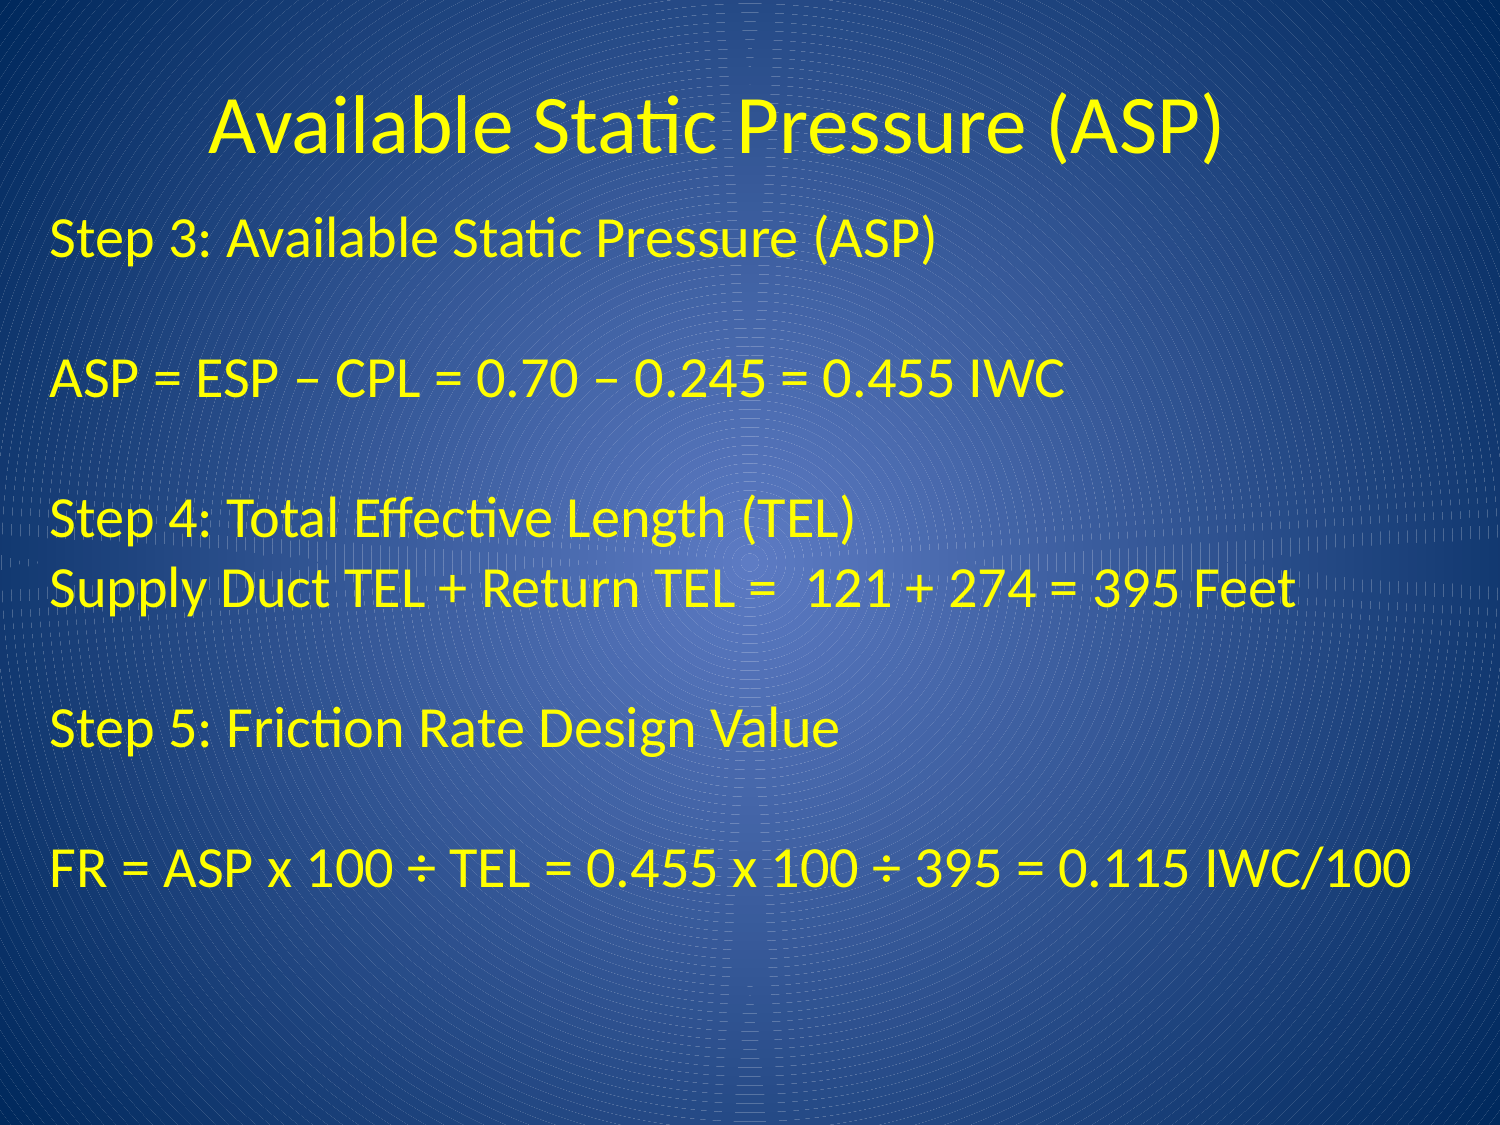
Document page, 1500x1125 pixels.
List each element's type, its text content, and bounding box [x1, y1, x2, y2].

text_box Available Static Pressure (ASP) [193, 62, 1242, 178]
text_box Step 3: Available Static Pressure (ASP) ASP = ESP – CPL = 0.70 – 0.245 = 0.455 IWC Step 4: Total Effective Length (TEL) Supply Duct TEL + Return TEL = 121 + 274 = 395 Feet Step 5: Friction Rate Design Value FR = ASP x 100 ÷ TEL = 0.455 x 100 ÷ 395 = 0.115 IWC/100 [34, 191, 1475, 977]
